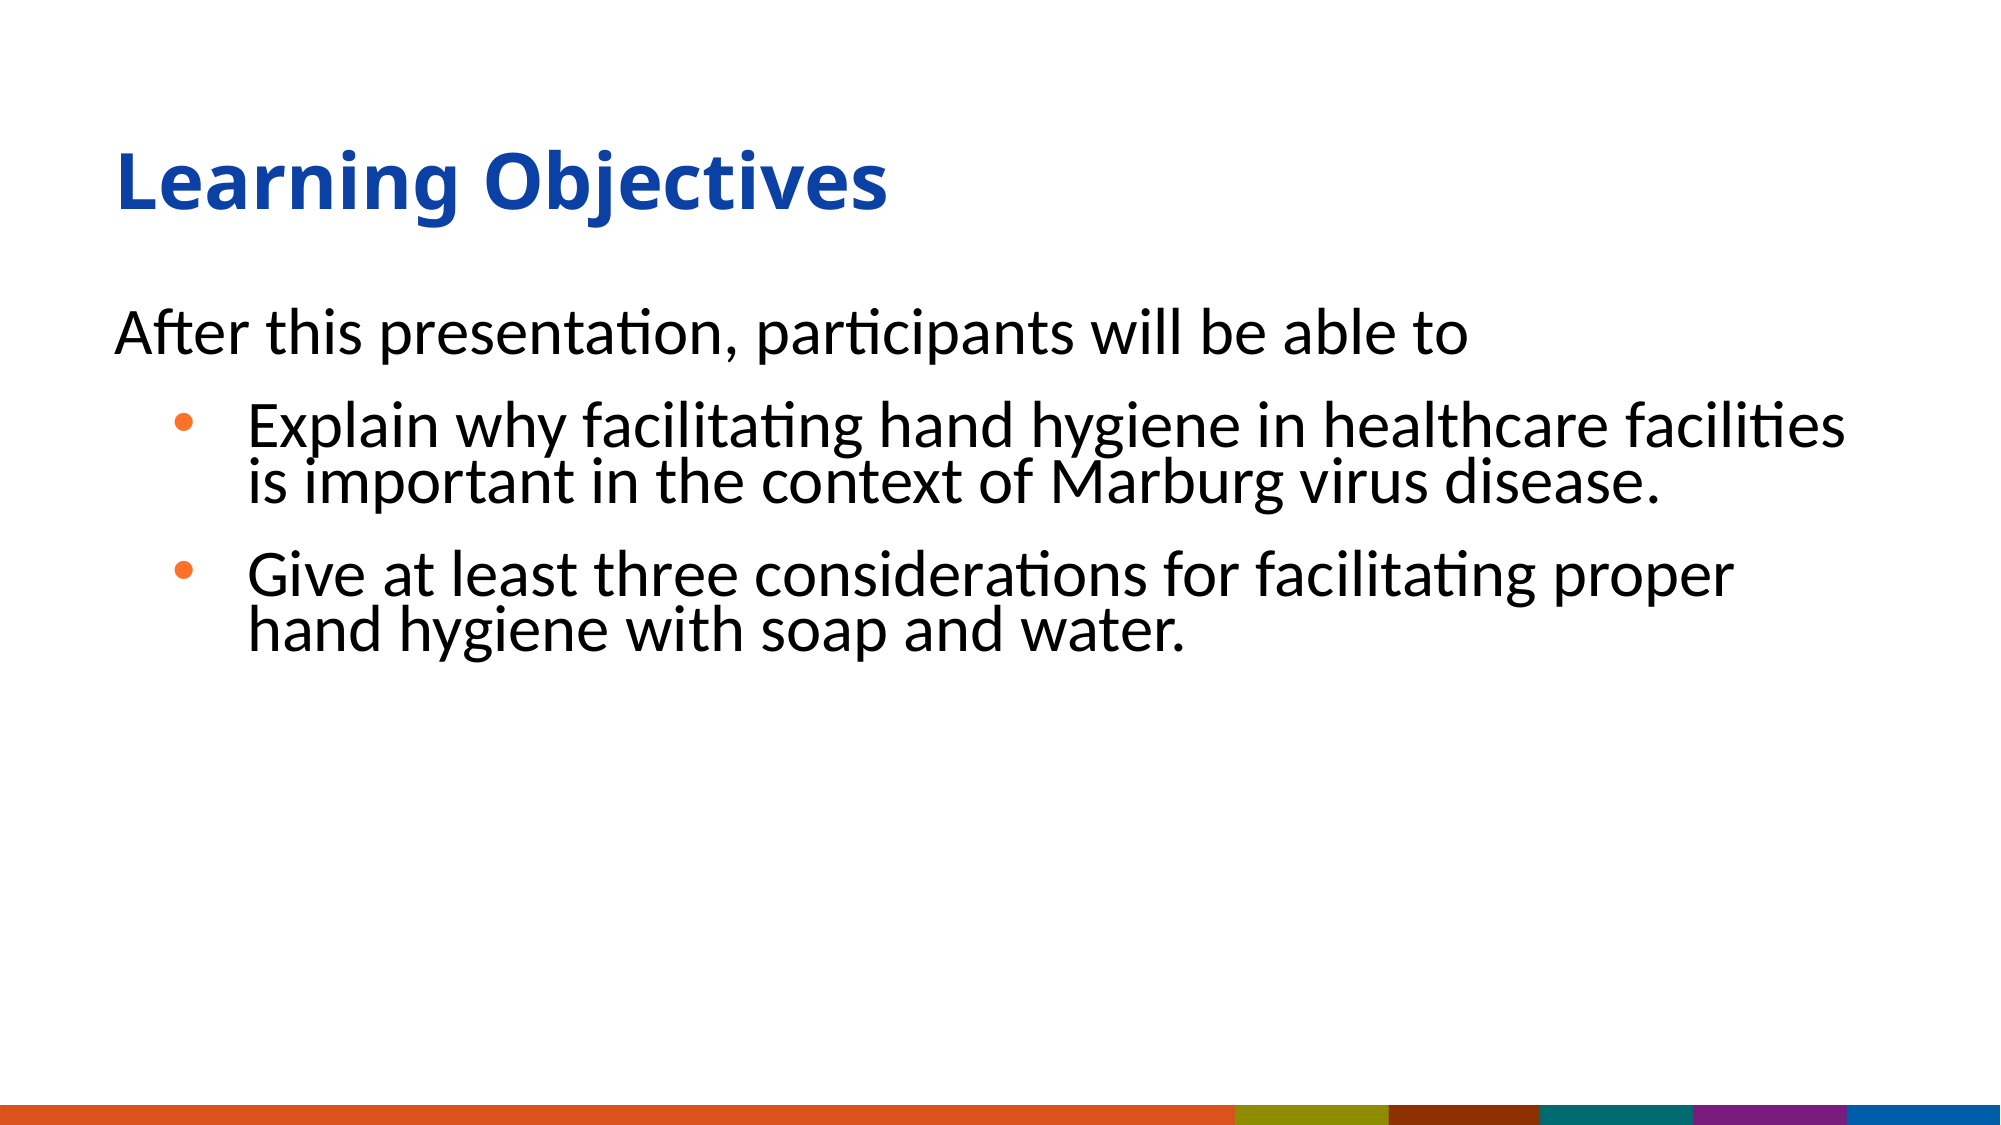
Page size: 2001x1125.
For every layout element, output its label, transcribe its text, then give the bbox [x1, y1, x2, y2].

list After this presentation, participants will be able to Explain why facilitating hand hygiene in healthcare facilities is important in the context of Marburg virus disease. Give at least three considerations for facilitating proper hand hygiene with soap and water. [99, 299, 1900, 985]
picture [0, 1105, 2000, 1125]
title Learning Objectives [99, 45, 1900, 233]
